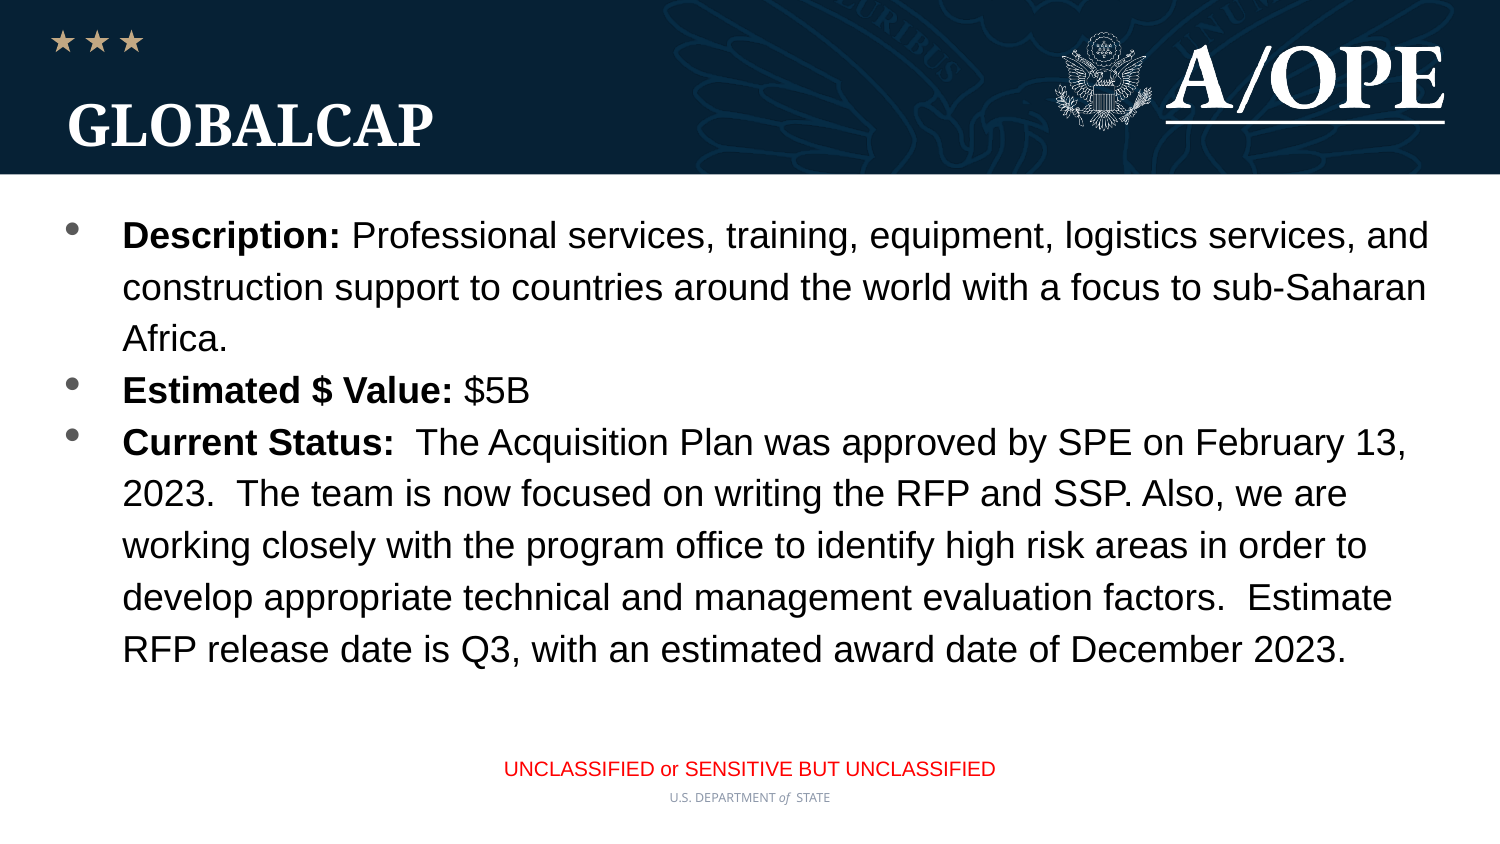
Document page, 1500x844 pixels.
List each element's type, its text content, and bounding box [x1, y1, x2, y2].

text_box UNCLASSIFIED or SENSITIVE BUT UNCLASSIFIED [489, 747, 1011, 788]
picture [587, 0, 1500, 174]
list Description: Professional services, training, equipment, logistics services, and construction support to countries around the world with a focus to sub-Saharan Africa. Estimated $ Value: $5B Current Status: The Acquisition Plan was approved by SPE on February 13, 2023. The team is now focused on writing the RFP and SSP. Also, we are working closely with the program office to identify high risk areas in order to develop appropriate technical and management evaluation factors. Estimate RFP release date is Q3, with an estimated award date of December 2023. [51, 189, 1449, 750]
title GLOBALCAP [51, 72, 1449, 167]
